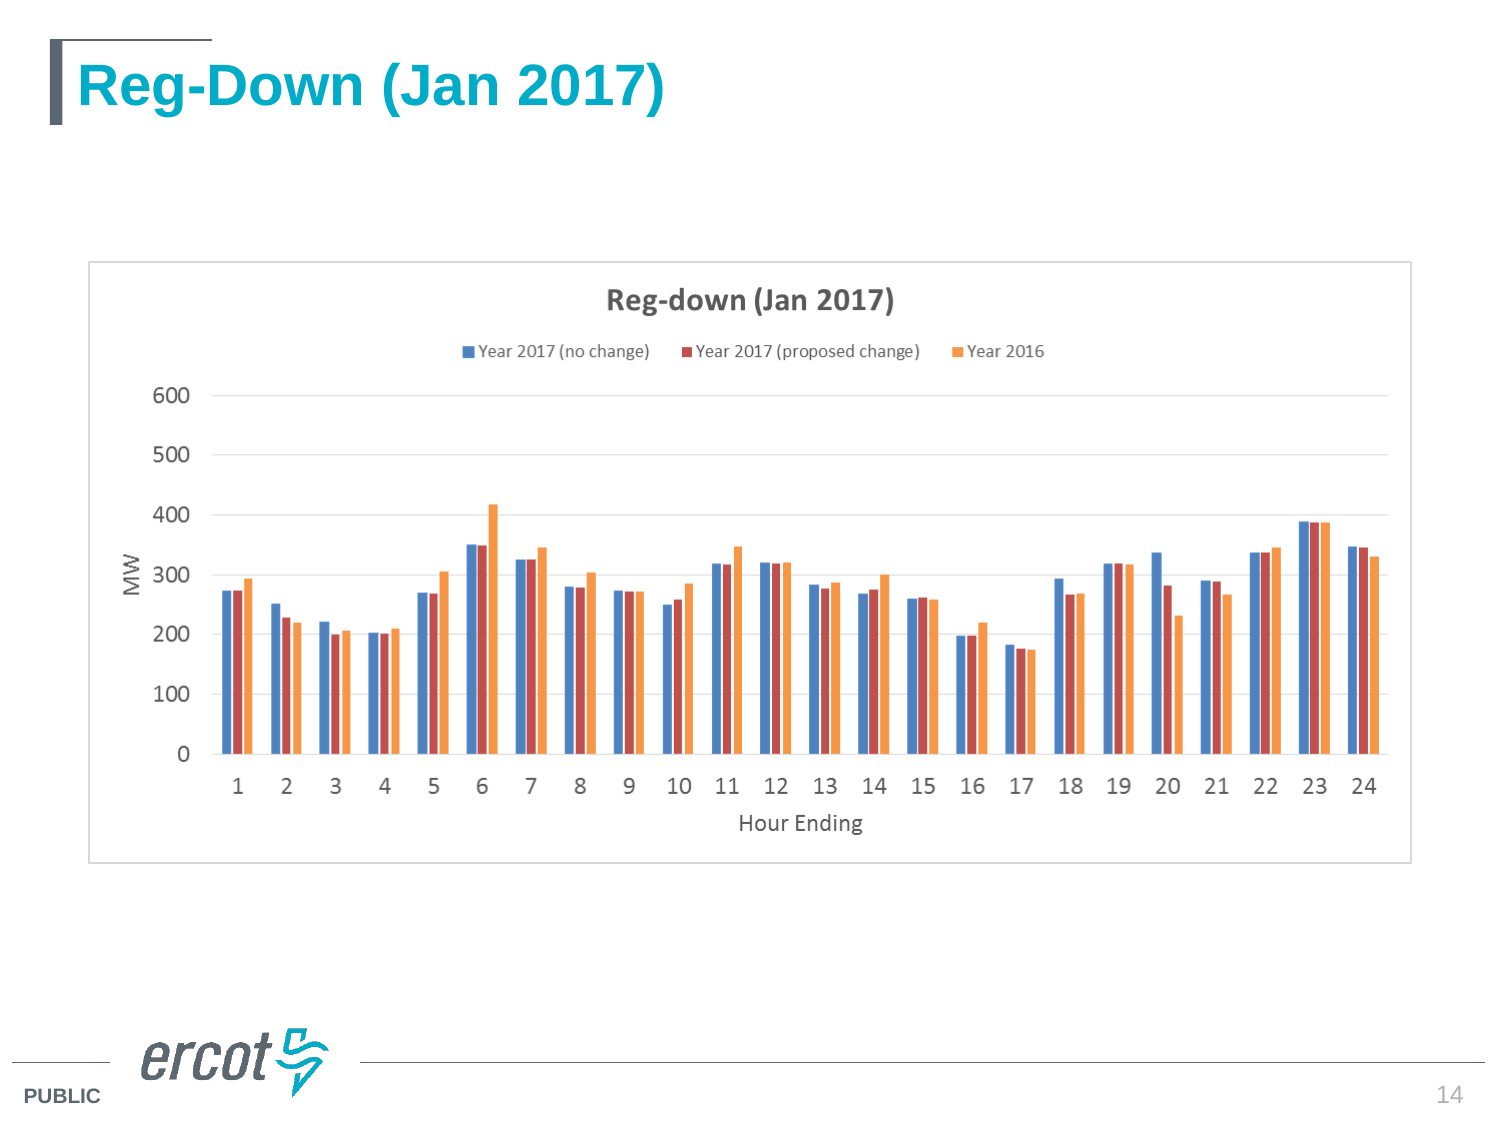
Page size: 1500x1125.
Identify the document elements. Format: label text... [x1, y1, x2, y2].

title Reg-Down (Jan 2017) [62, 39, 1450, 228]
picture [88, 261, 1412, 864]
picture [137, 1024, 332, 1100]
slide_number 14 [1412, 1076, 1488, 1112]
